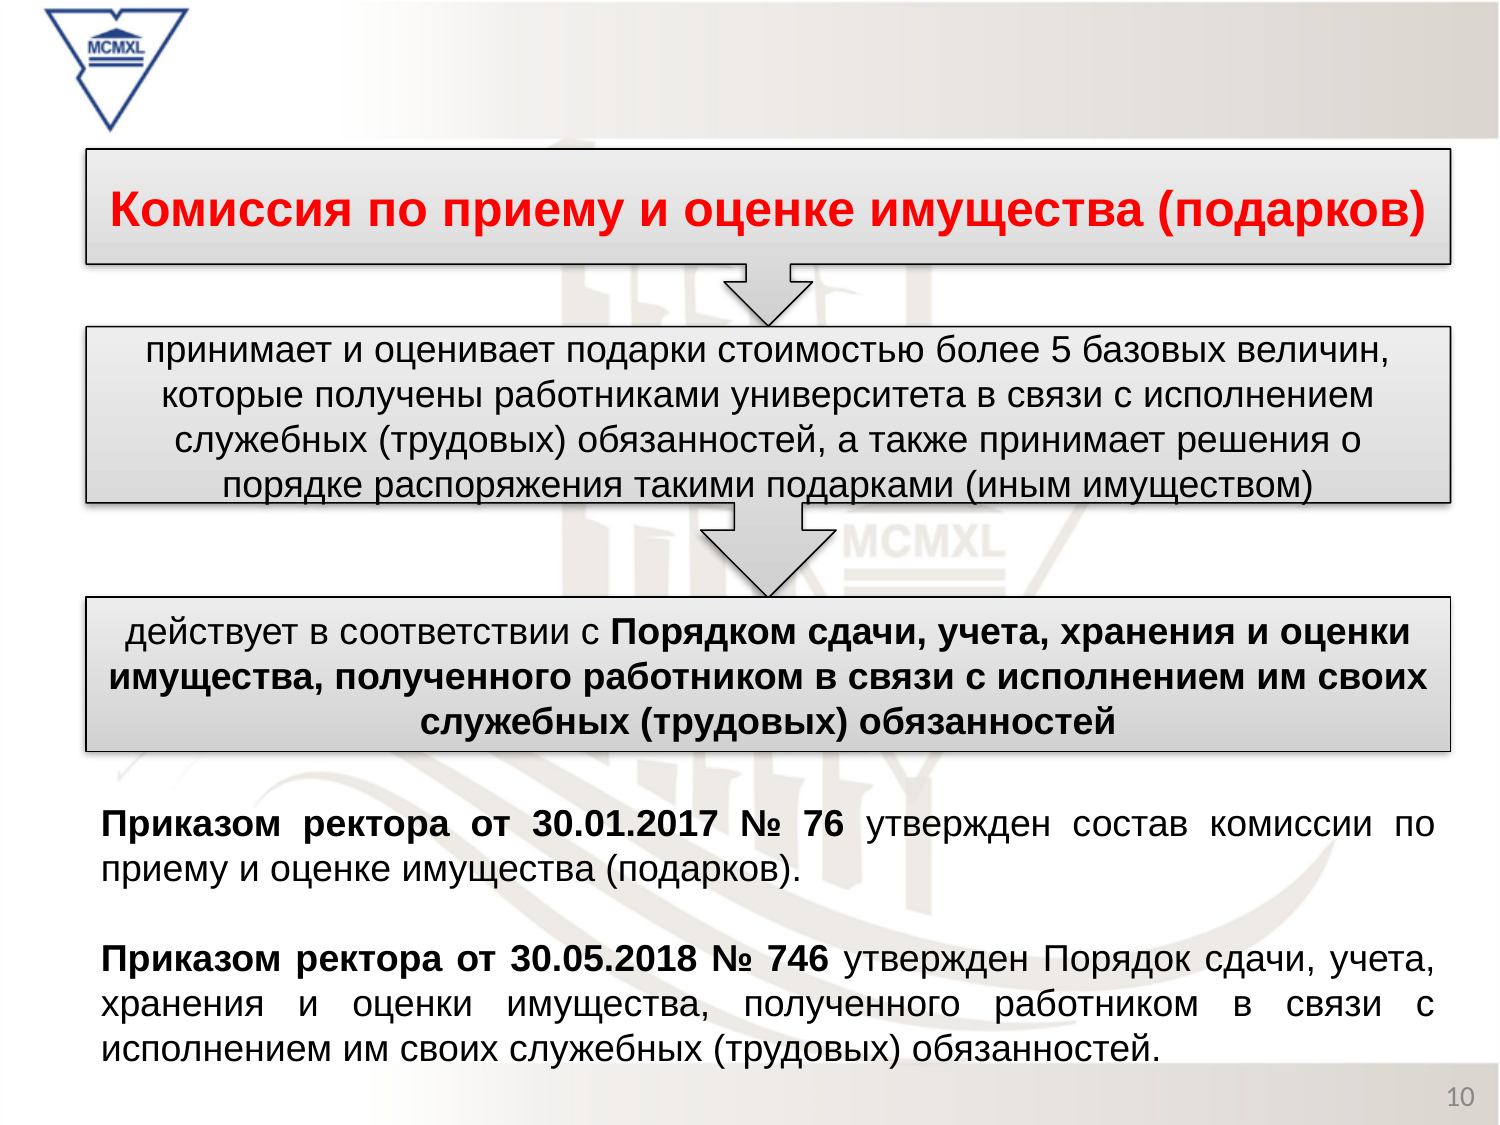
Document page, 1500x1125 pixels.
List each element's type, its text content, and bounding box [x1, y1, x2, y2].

text_box принимает и оценивает подарки стоимостью более 5 базовых величин, которые получены работниками университета в связи с исполнением служебных (трудовых) обязанностей, а также принимает решения о порядке распоряжения такими подарками (иным имуществом) [85, 325, 1452, 595]
slide_number 10 [1139, 1065, 1490, 1125]
text_box Комиссия по приему и оценке имущества (подарков) [85, 148, 1452, 324]
text_box действует в соответствии с Порядком сдачи, учета, хранения и оценки имущества, полученного работником в связи с исполнением им своих служебных (трудовых) обязанностей [85, 596, 1451, 752]
picture [0, 1, 1500, 1125]
text_box Приказом ректора от 30.01.2017 № 76 утвержден состав комиссии по приему и оценке имущества (подарков). Приказом ректора от 30.05.2018 № 746 утвержден Порядок сдачи, учета, хранения и оценки имущества, полученного работником в связи с исполнением им своих служебных (трудовых) обязанностей. [86, 791, 1451, 1122]
